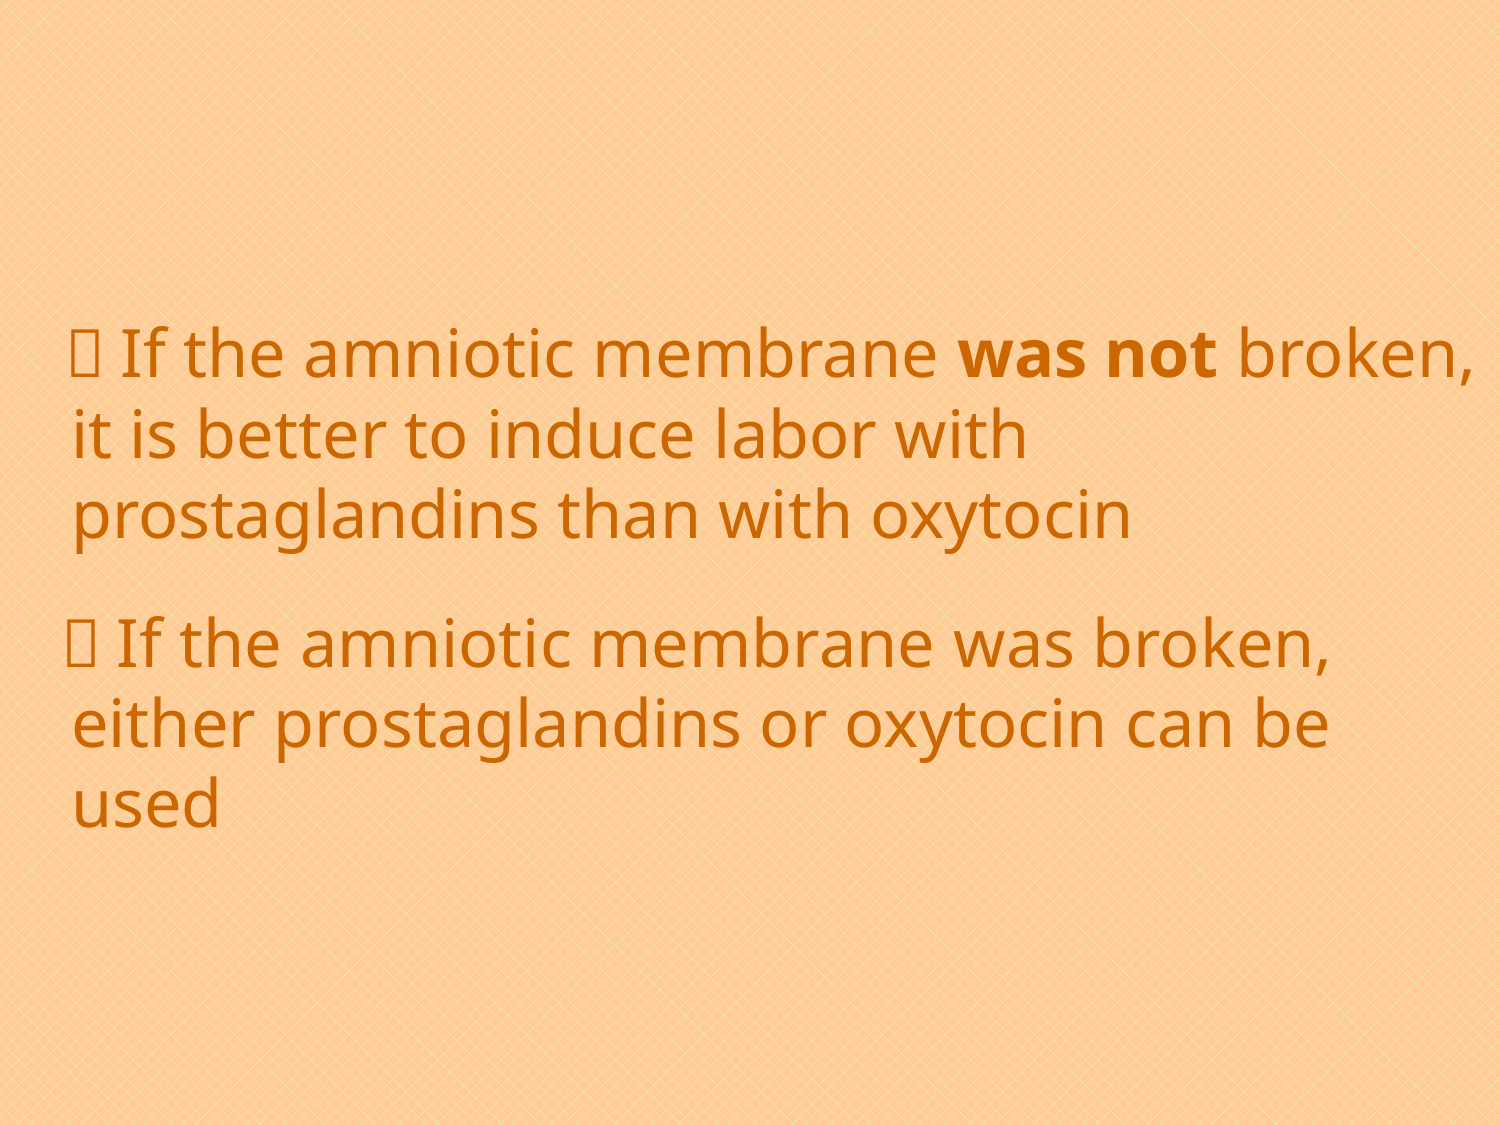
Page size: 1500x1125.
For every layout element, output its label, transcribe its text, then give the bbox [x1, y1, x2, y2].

text_box  If the amniotic membrane was not broken, it is better to induce labor with prostaglandins than with oxytocin  If the amniotic membrane was broken, either prostaglandins or oxytocin can be used [0, 0, 1500, 1125]
